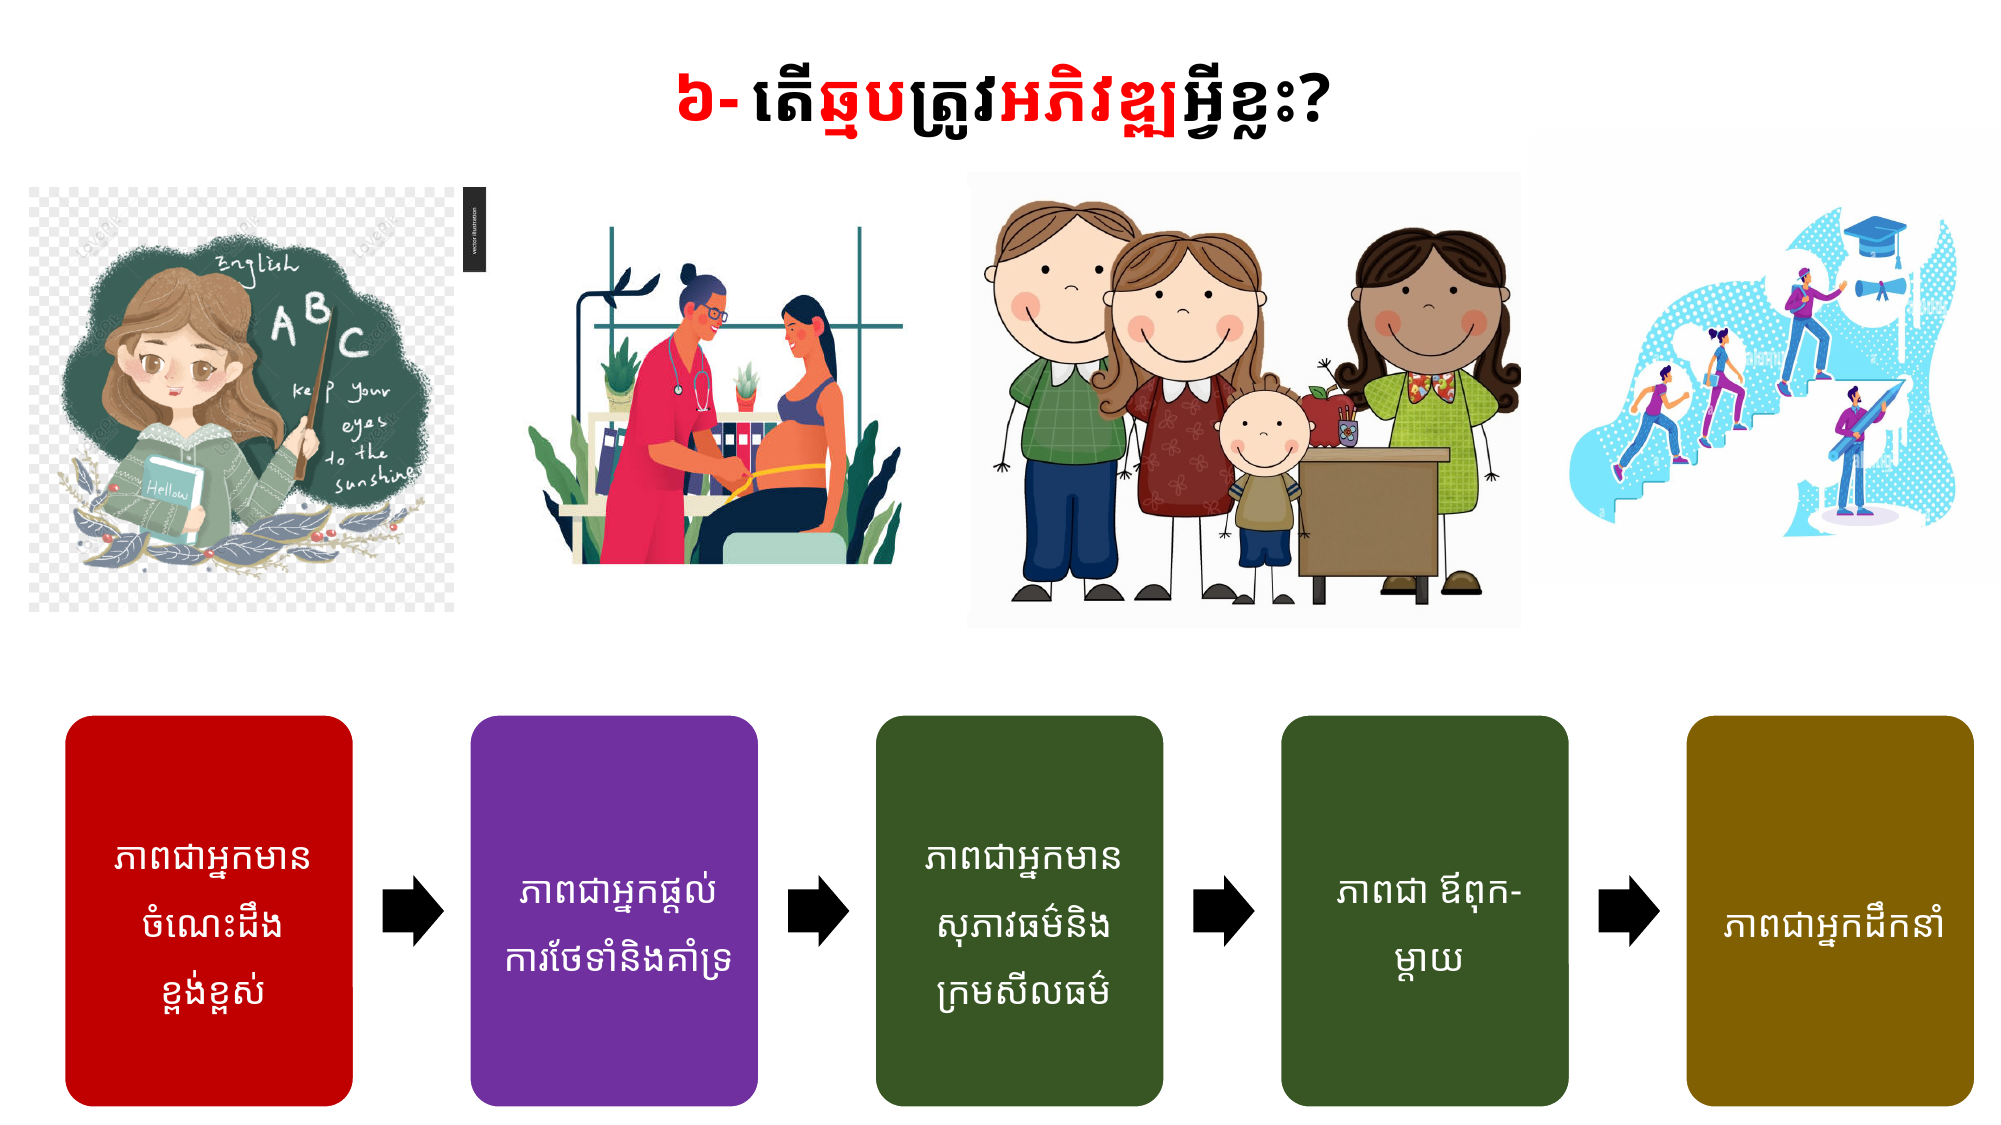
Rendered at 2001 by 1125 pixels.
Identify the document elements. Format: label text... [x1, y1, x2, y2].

text_box ៦- តើឆ្មបត្រូវអភិវឌ្ឍអ្វីខ្លះ? [529, 7, 1471, 143]
picture [29, 187, 454, 612]
picture [463, 172, 1521, 628]
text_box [62, 714, 1977, 1108]
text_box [1525, 129, 2000, 633]
